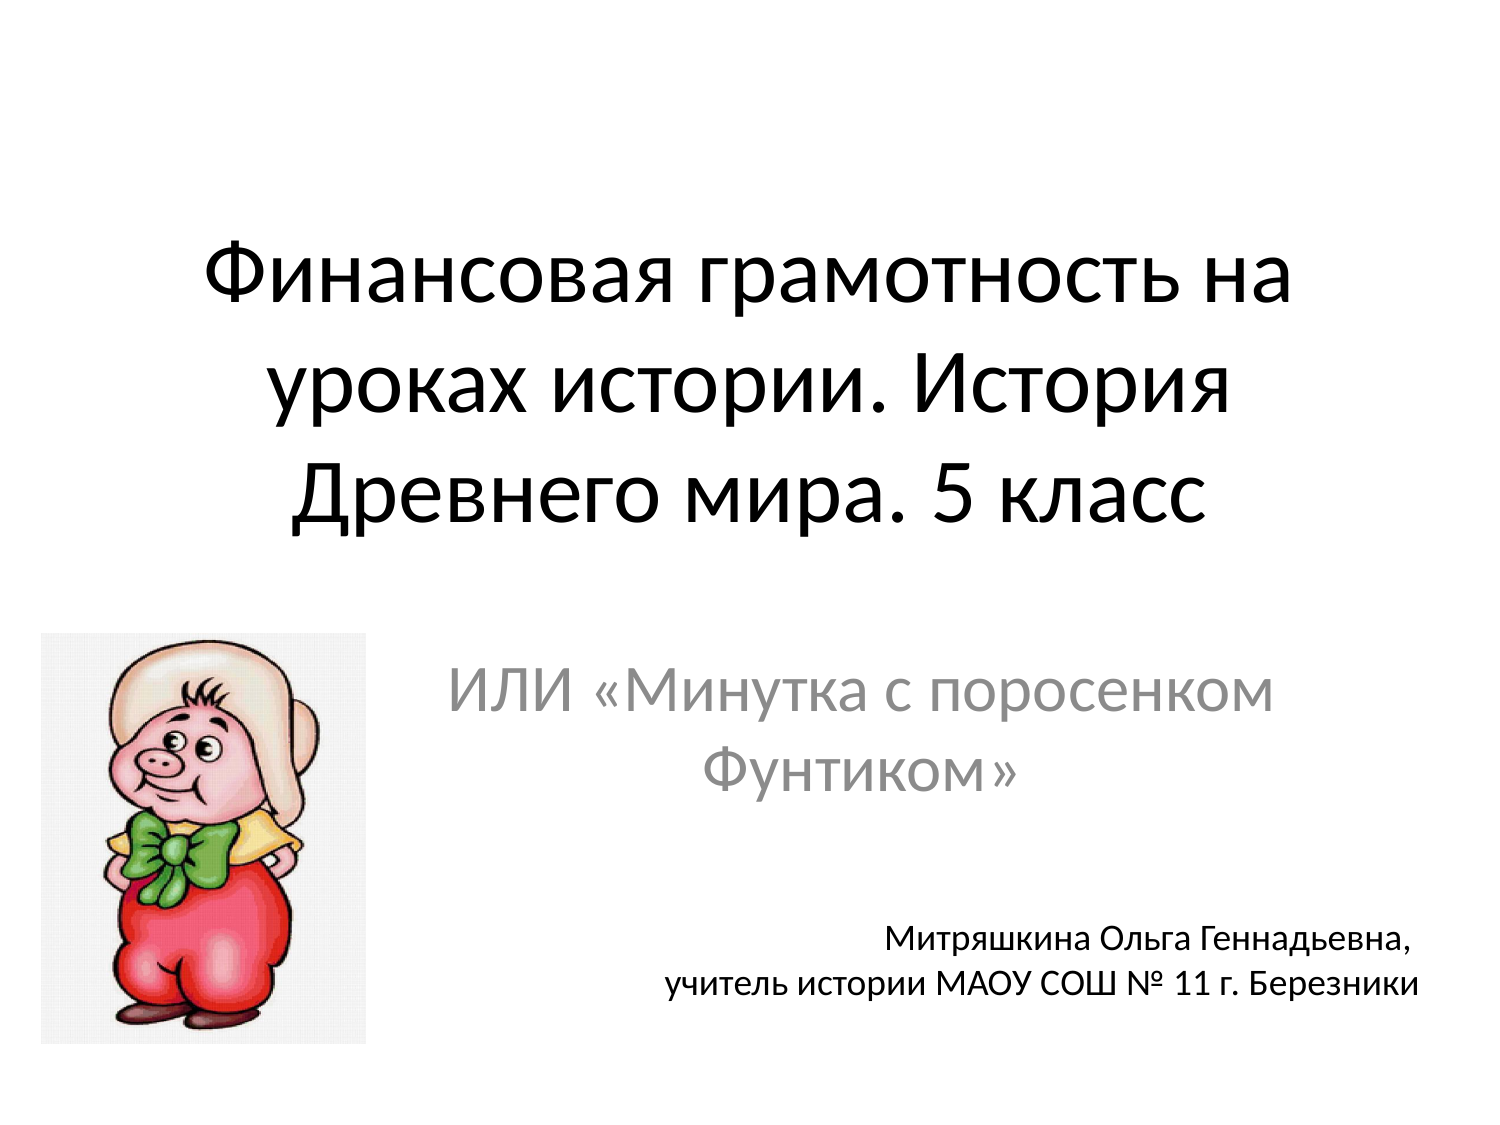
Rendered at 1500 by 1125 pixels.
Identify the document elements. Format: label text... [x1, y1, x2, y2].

title Финансовая грамотность на уроках истории. История Древнего мира. 5 класс [112, 160, 1388, 591]
text_box Митряшкина Ольга Геннадьевна, учитель истории МАОУ СОШ № 11 г. Березники [549, 905, 1436, 1010]
picture [41, 633, 367, 1045]
subtitle ИЛИ «Минутка с поросенком Фунтиком» [371, 637, 1376, 858]
